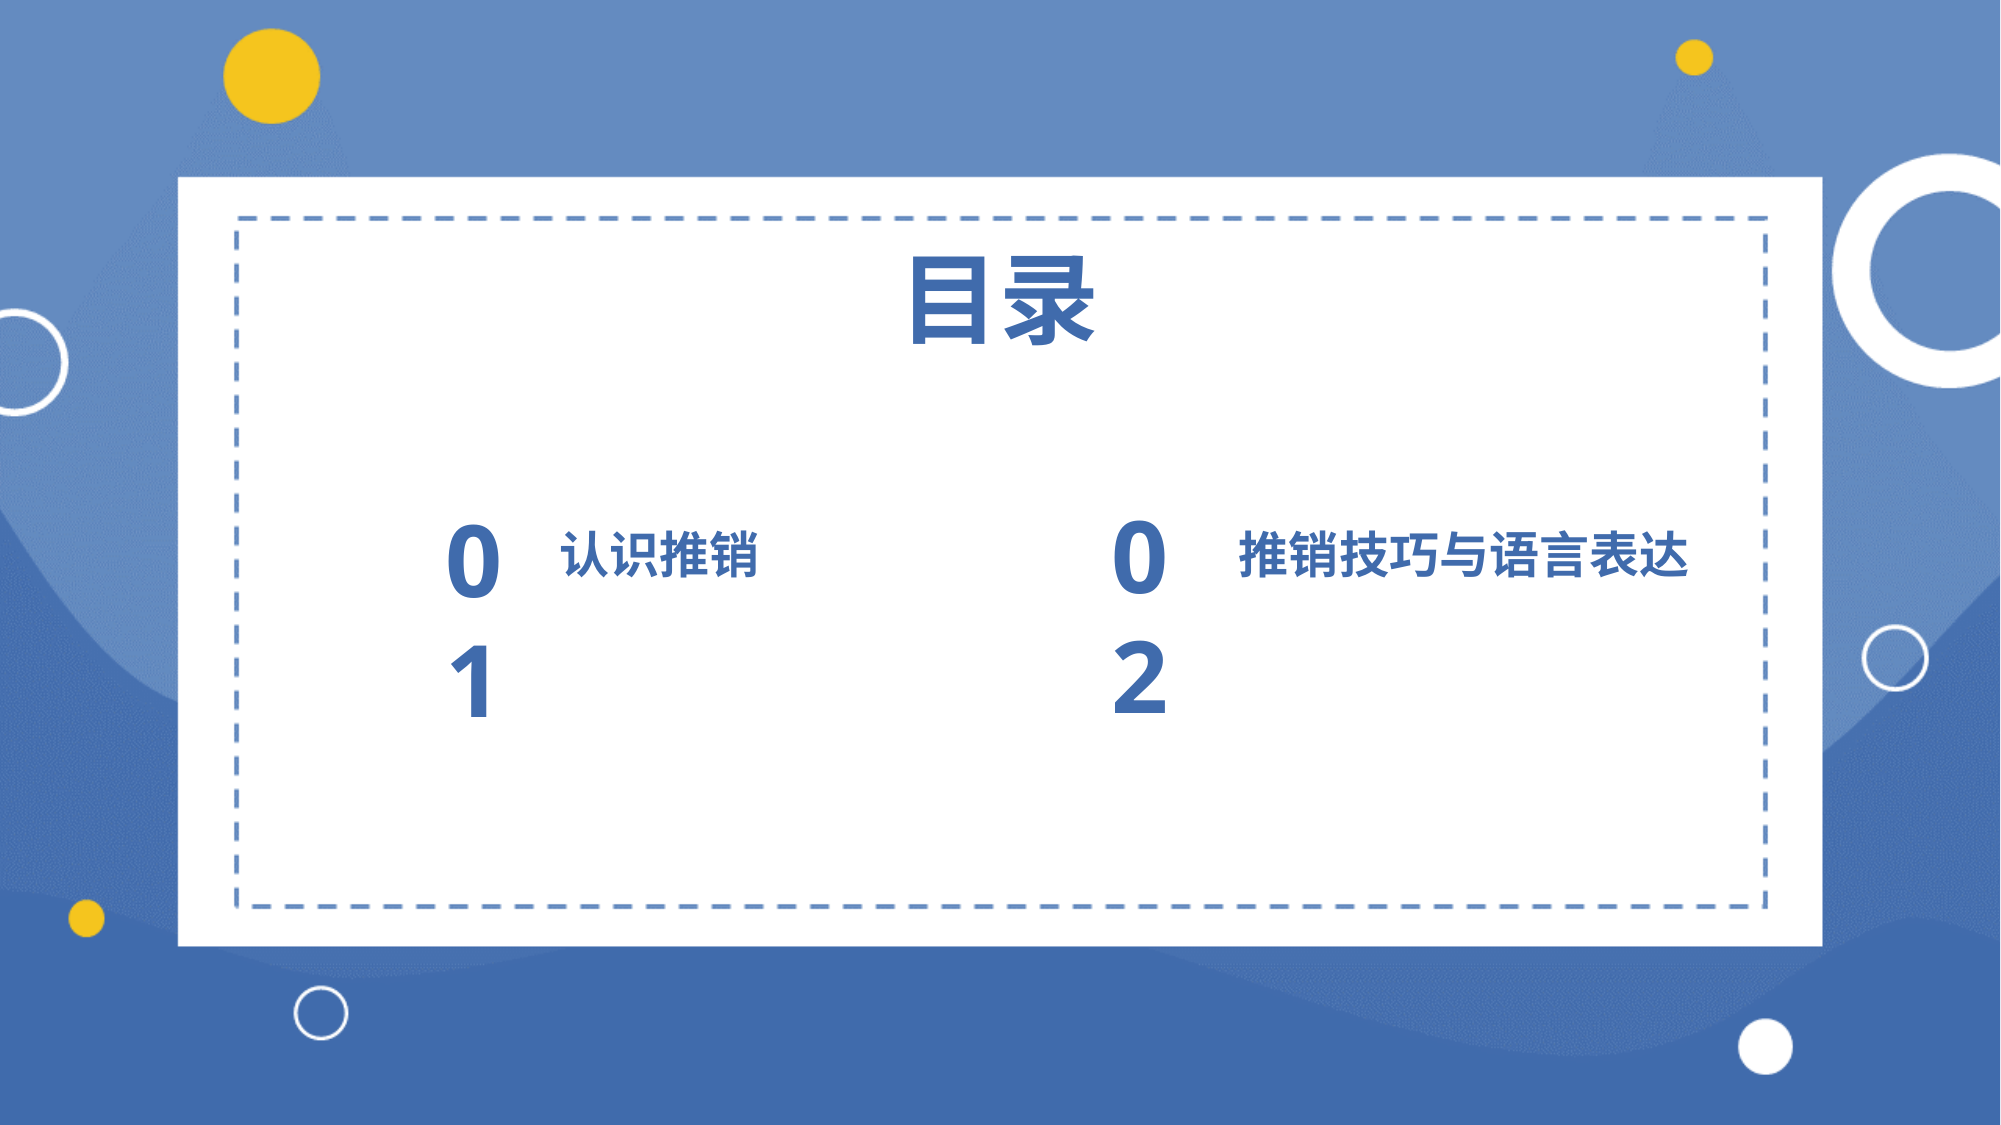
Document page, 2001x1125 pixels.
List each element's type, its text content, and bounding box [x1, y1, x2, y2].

text_box 推销技巧与语言表达 [1224, 516, 1743, 592]
text_box 02 [1074, 486, 1206, 741]
picture [0, 0, 2001, 1125]
text_box 认识推销 [544, 516, 878, 592]
text_box 目录 [885, 229, 1115, 364]
text_box 01 [409, 490, 540, 746]
